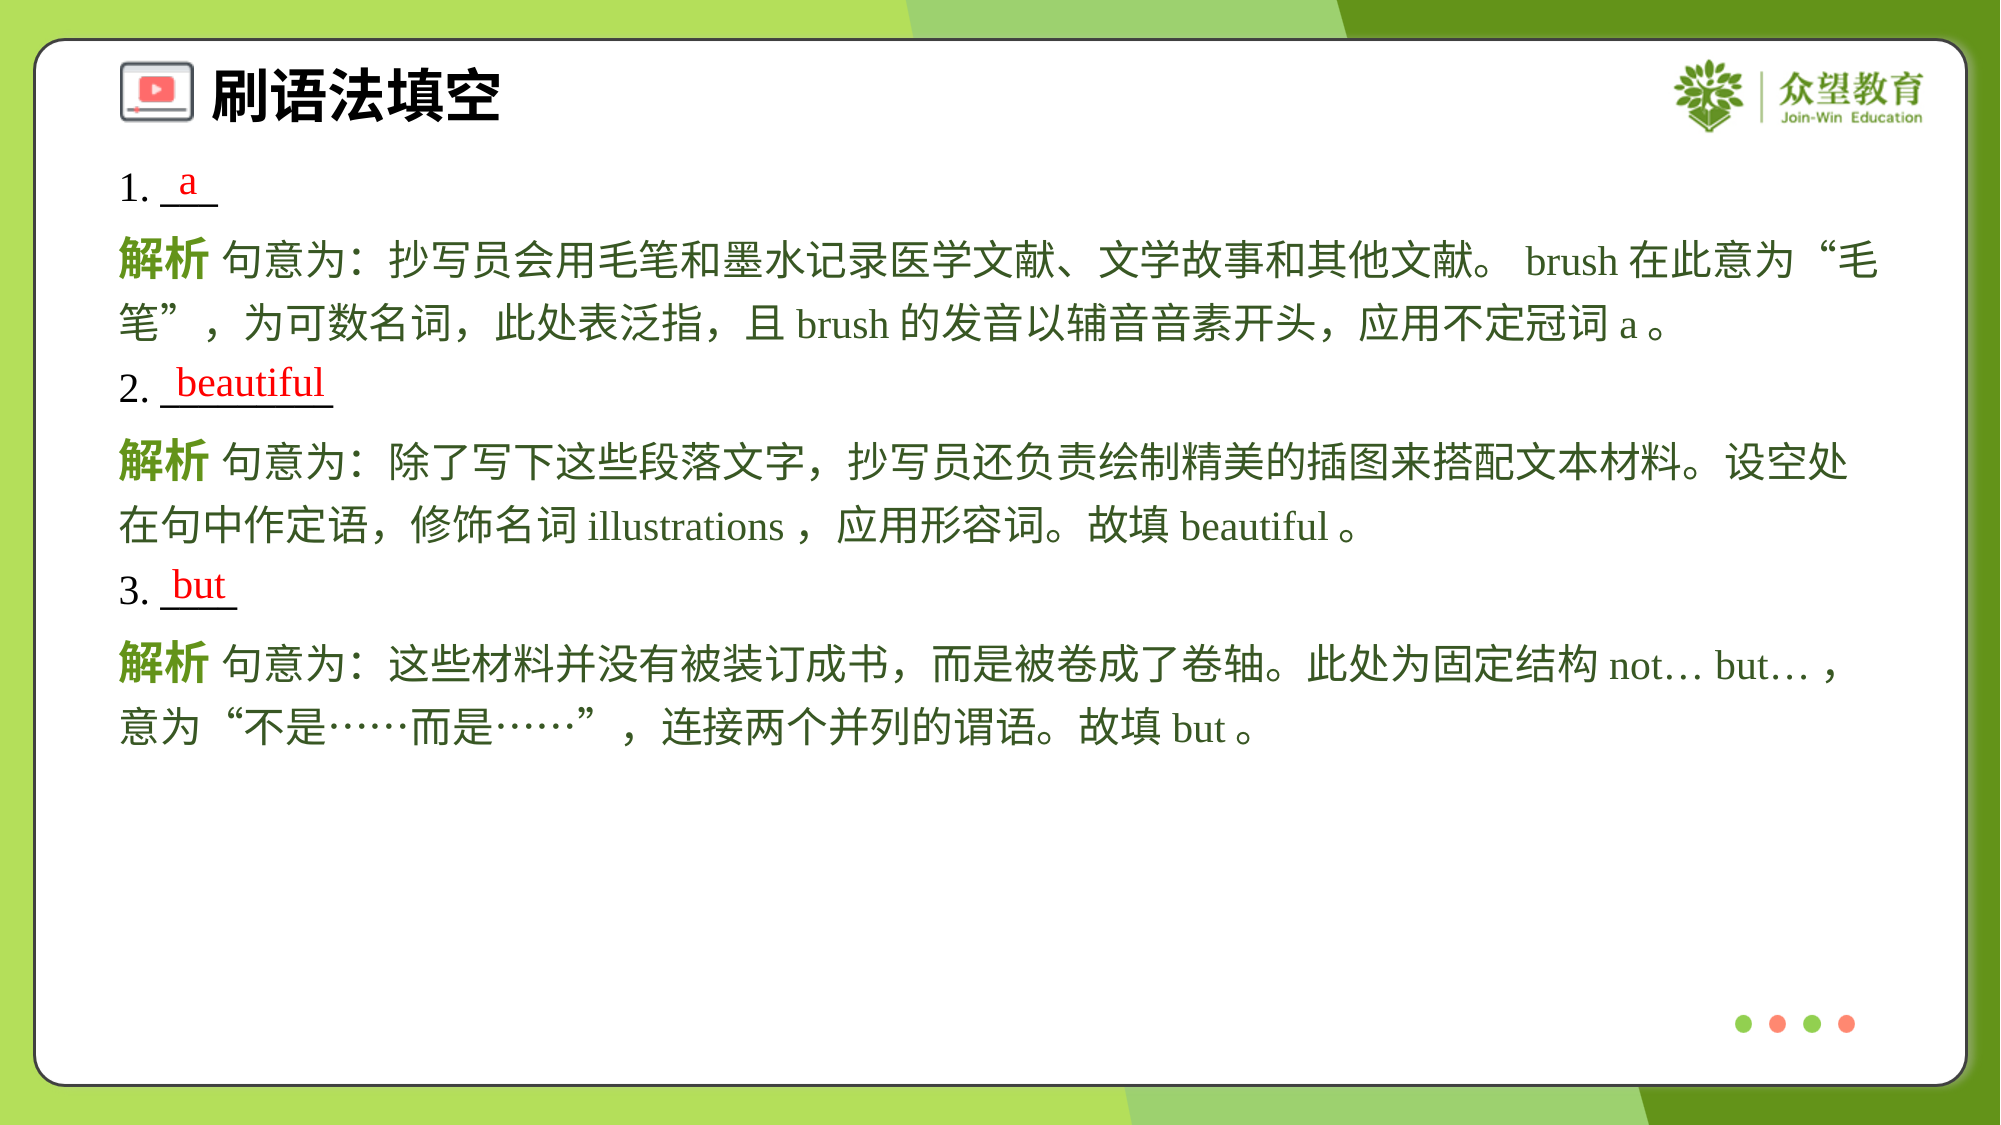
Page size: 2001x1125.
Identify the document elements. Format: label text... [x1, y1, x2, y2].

text_box 1. ___ [118, 146, 1883, 204]
picture [0, 0, 2000, 1125]
text_box beautiful [172, 342, 330, 400]
text_box 2. _________ [118, 348, 1883, 406]
text_box a [174, 140, 202, 199]
text_box but [167, 544, 231, 602]
text_box 3. ____ [118, 550, 1883, 608]
text_box 解析 句意为：这些材料并没有被装订成书，而是被卷成了卷轴。此处为固定结构not… but…，意为“不是……而是……”，连接两个并列的谓语。故填but。 [118, 619, 1883, 746]
text_box 解析 句意为：除了写下这些段落文字，抄写员还负责绘制精美的插图来搭配文本材料。设空处在句中作定语，修饰名词illustrations，应用形容词。故填beautiful。 [118, 417, 1883, 545]
text_box 解析 句意为：抄写员会用毛笔和墨水记录医学文献、文学故事和其他文献。brush在此意为“毛笔”，为可数名词，此处表泛指，且brush的发音以辅音音素开头，应用不定冠词a。 [118, 215, 1883, 343]
